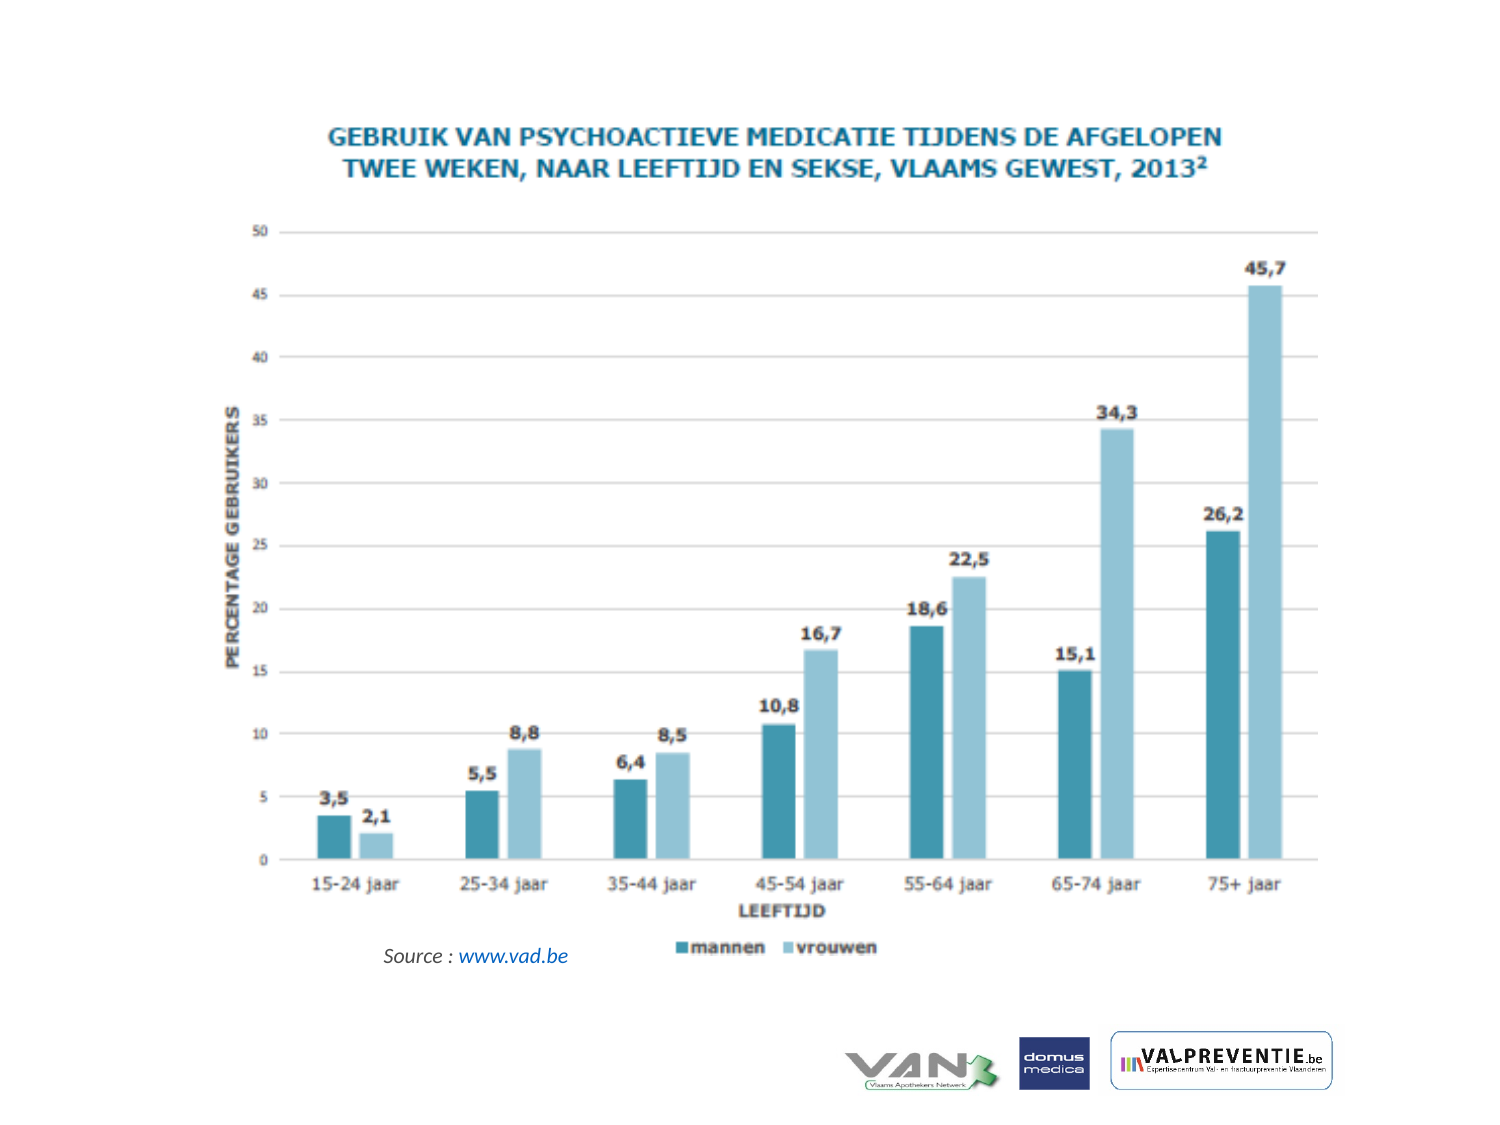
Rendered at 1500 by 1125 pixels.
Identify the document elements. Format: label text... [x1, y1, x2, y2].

picture [836, 1024, 1345, 1096]
picture [203, 81, 1318, 956]
text_box Source : www.vad.be [369, 956, 945, 976]
